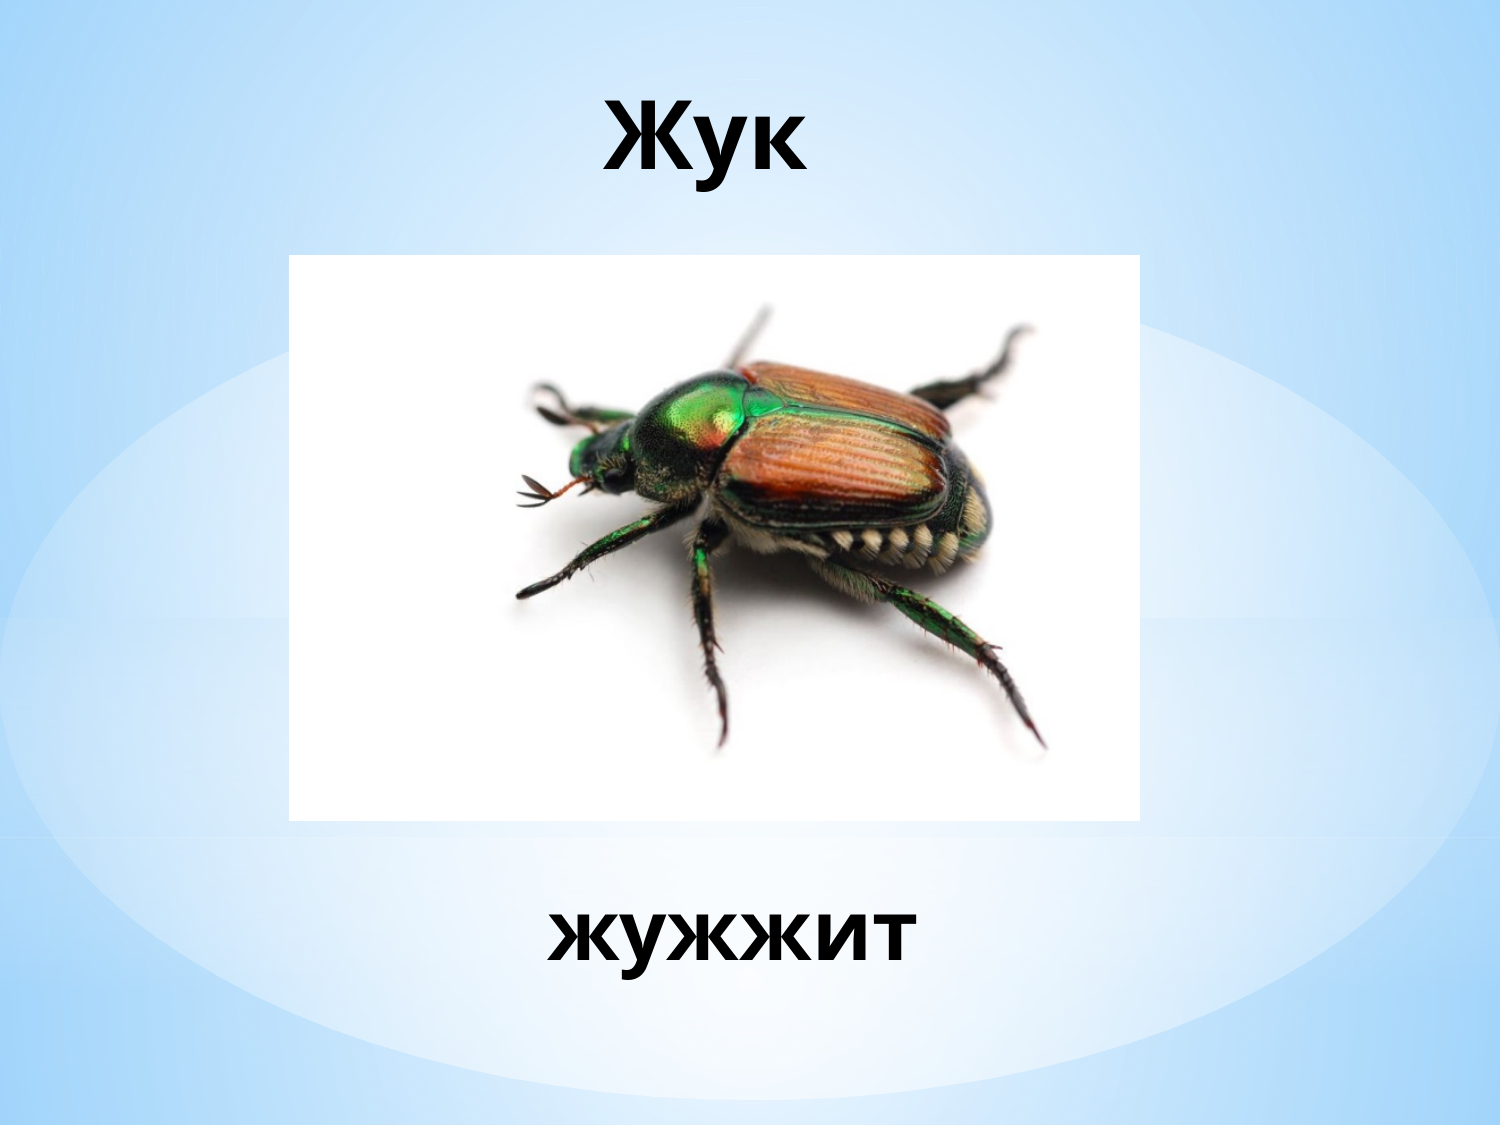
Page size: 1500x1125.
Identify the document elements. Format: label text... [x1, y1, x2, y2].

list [288, 255, 1140, 822]
text_box жужжит [532, 869, 956, 985]
title Жук [171, 66, 1240, 254]
